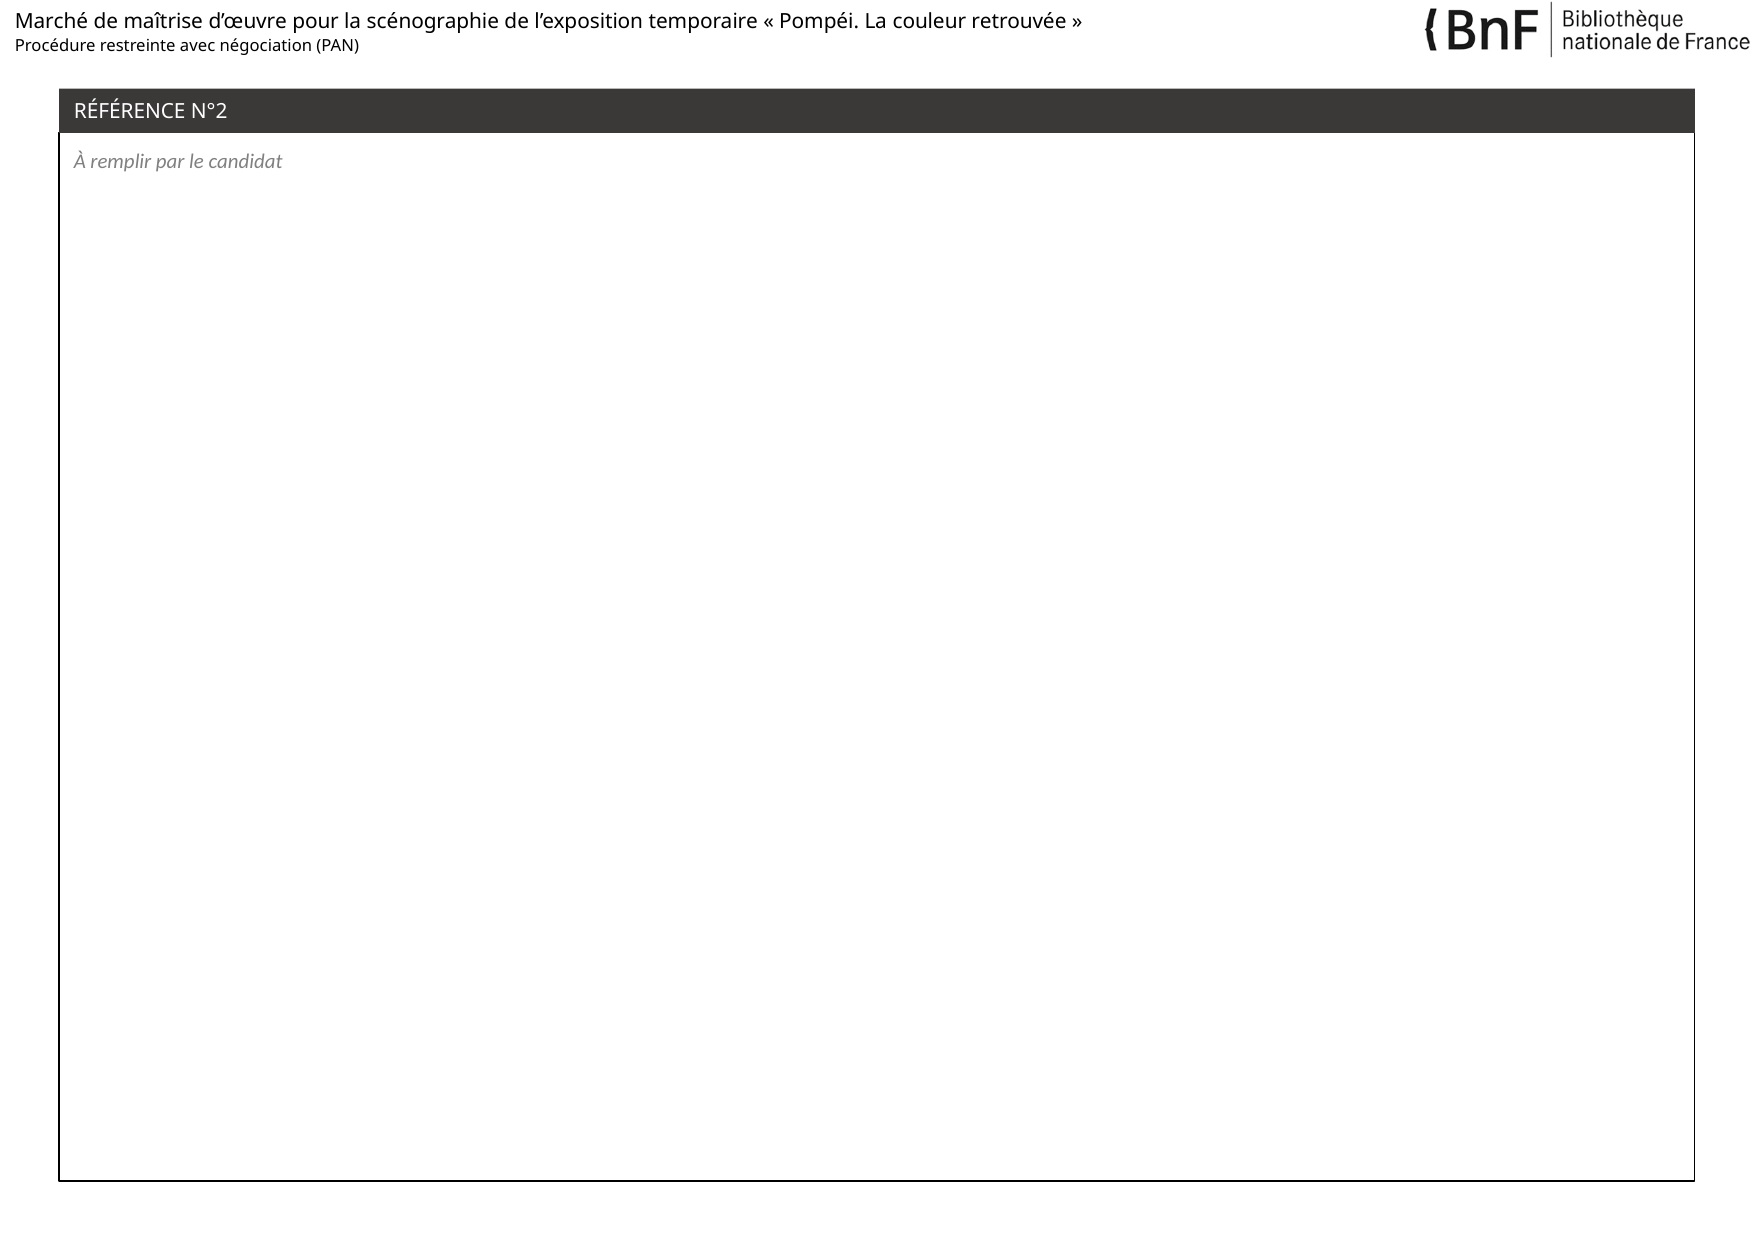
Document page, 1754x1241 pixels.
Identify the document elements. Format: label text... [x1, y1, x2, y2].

text_box RÉFÉRENCE N°2 [59, 88, 1695, 133]
text_box Marché de maîtrise d’œuvre pour la scénographie de l’exposition temporaire « Pompéi. La couleur retrouvée » Procédure restreinte avec négociation (PAN) [0, 0, 1422, 59]
picture [1422, 0, 1754, 59]
text_box À remplir par le candidat [58, 132, 1695, 1181]
